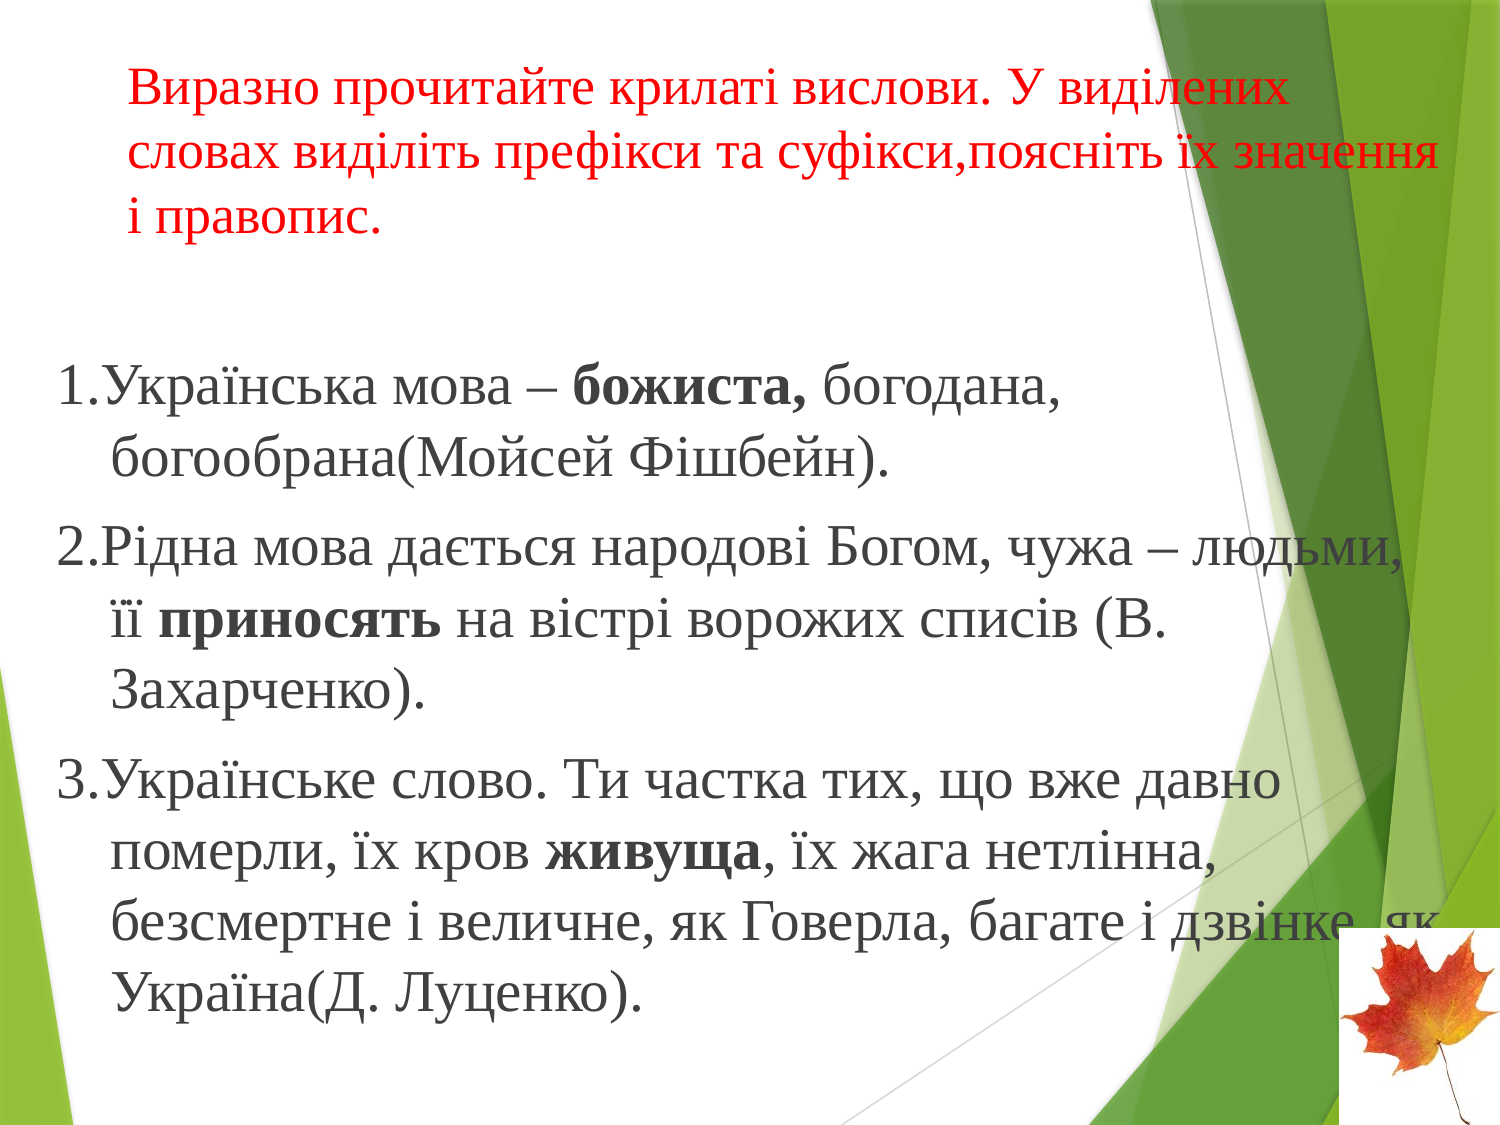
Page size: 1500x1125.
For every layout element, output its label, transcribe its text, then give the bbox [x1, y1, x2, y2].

picture [1339, 928, 1500, 1125]
title Виразно прочитайте крилаті вислови. У виділених словах виділіть префікси та суфікси,поясніть їх значення і правопис. [112, 42, 1459, 317]
list 1.Українська мова – божиста, богодана, богообрана(Мойсей Фішбейн). 2.Рідна мова дається народові Богом, чужа – людьми, її приносять на вістрі ворожих списів (В. Захарченко). 3.Українське слово. Ти частка тих, що вже давно померли, їх кров живуща, їх жага нетлінна, безсмертне і величне, як Говерла, багате і дзвінке, як Україна(Д. Луценко). [41, 338, 1465, 1125]
